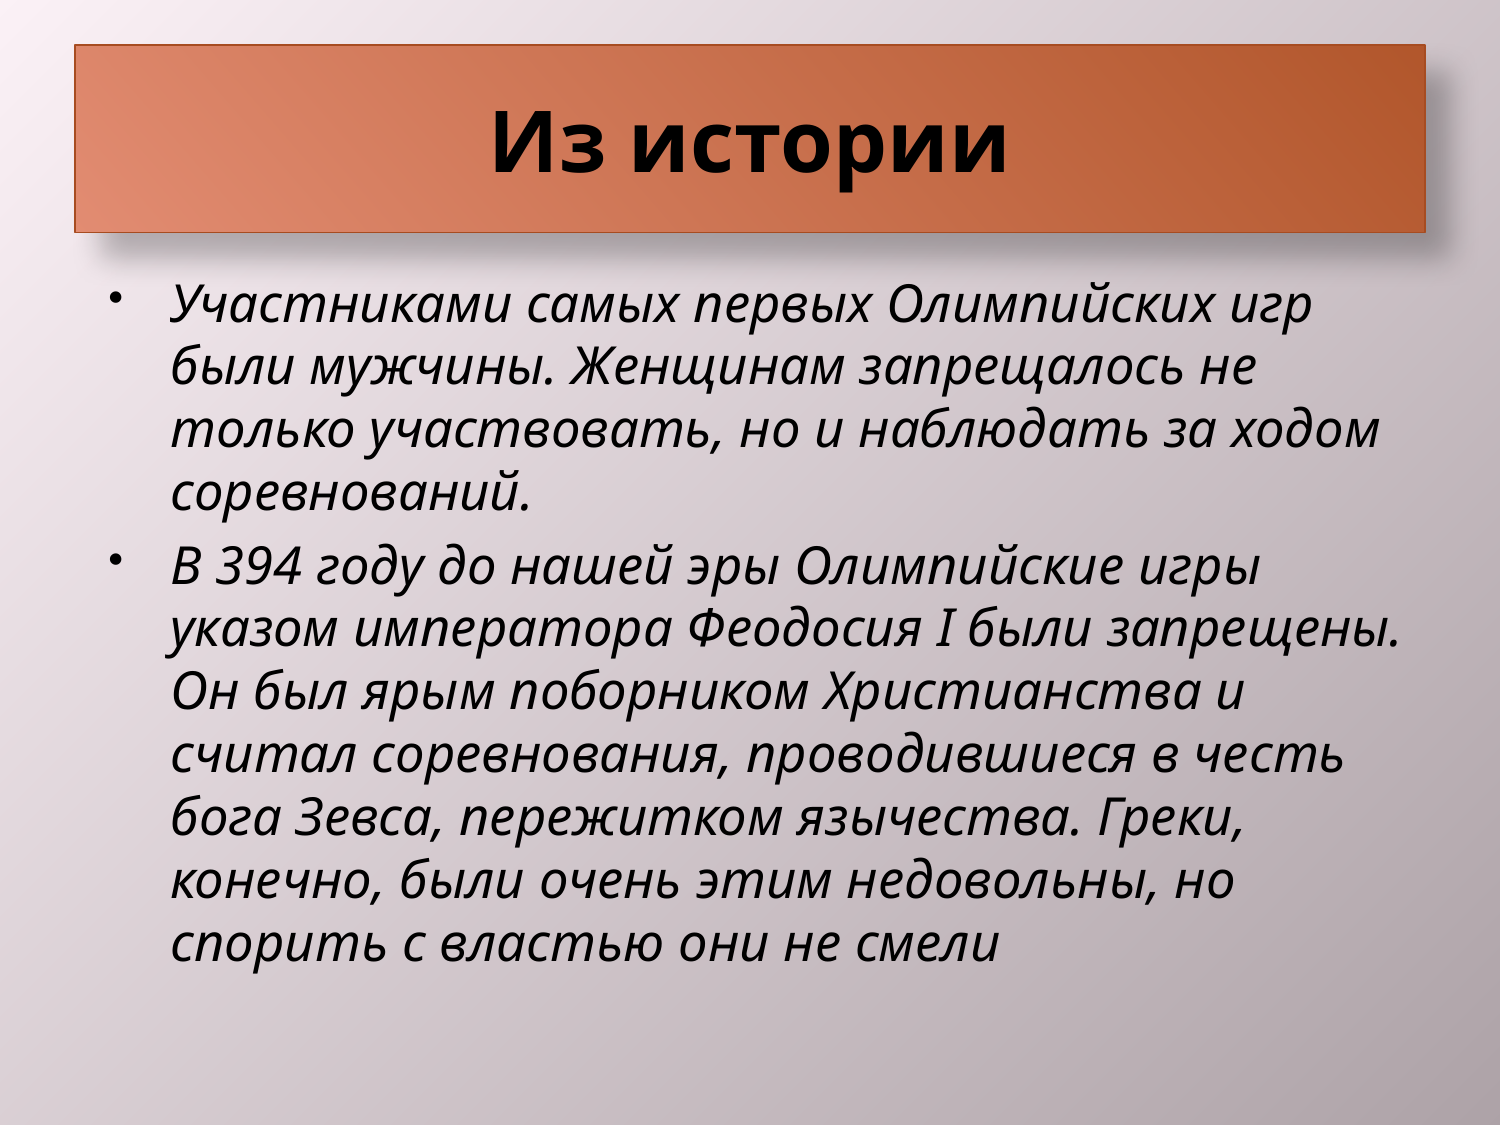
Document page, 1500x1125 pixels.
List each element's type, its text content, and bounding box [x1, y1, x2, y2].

list Участниками самых первых Олимпийских игр были мужчины. Женщинам запрещалось не только участвовать, но и наблюдать за ходом соревнований. В 394 году до нашей эры Олимпийские игры указом императора Феодосия I были запрещены. Он был ярым поборником Христианства и считал соревнования, проводившиеся в честь бога Зевса, пережитком язычества. Греки, конечно, были очень этим недовольны, но спорить с властью они не смели [75, 262, 1425, 1035]
title Из истории [74, 44, 1426, 233]
